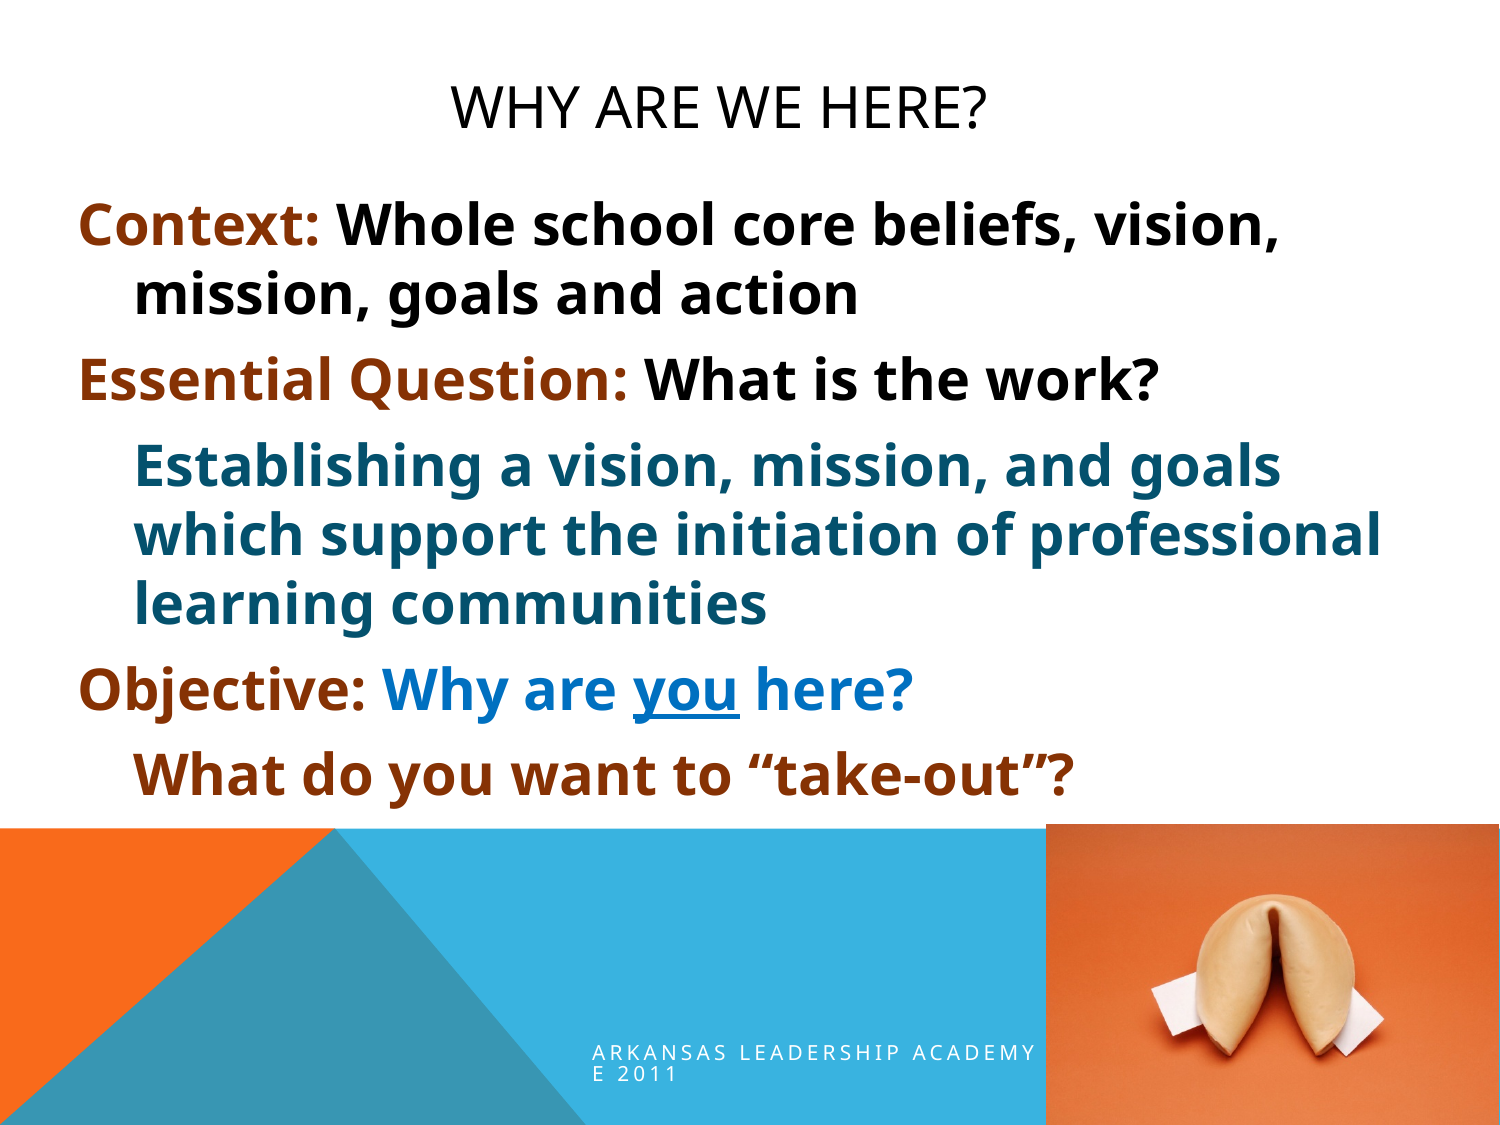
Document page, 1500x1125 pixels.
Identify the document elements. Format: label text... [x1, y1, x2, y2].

picture [1046, 824, 1499, 1125]
list Context: Whole school core beliefs, vision, mission, goals and action Essential Question: What is the work? Establishing a vision, mission, and goals which support the initiation of professional learning communities Objective: Why are you here? What do you want to “take-out”? [62, 180, 1463, 825]
footer Arkansas Leadership Academy - AASCD Conference 2011 [577, 1031, 1041, 1076]
title Why are we here? [135, 60, 1369, 150]
